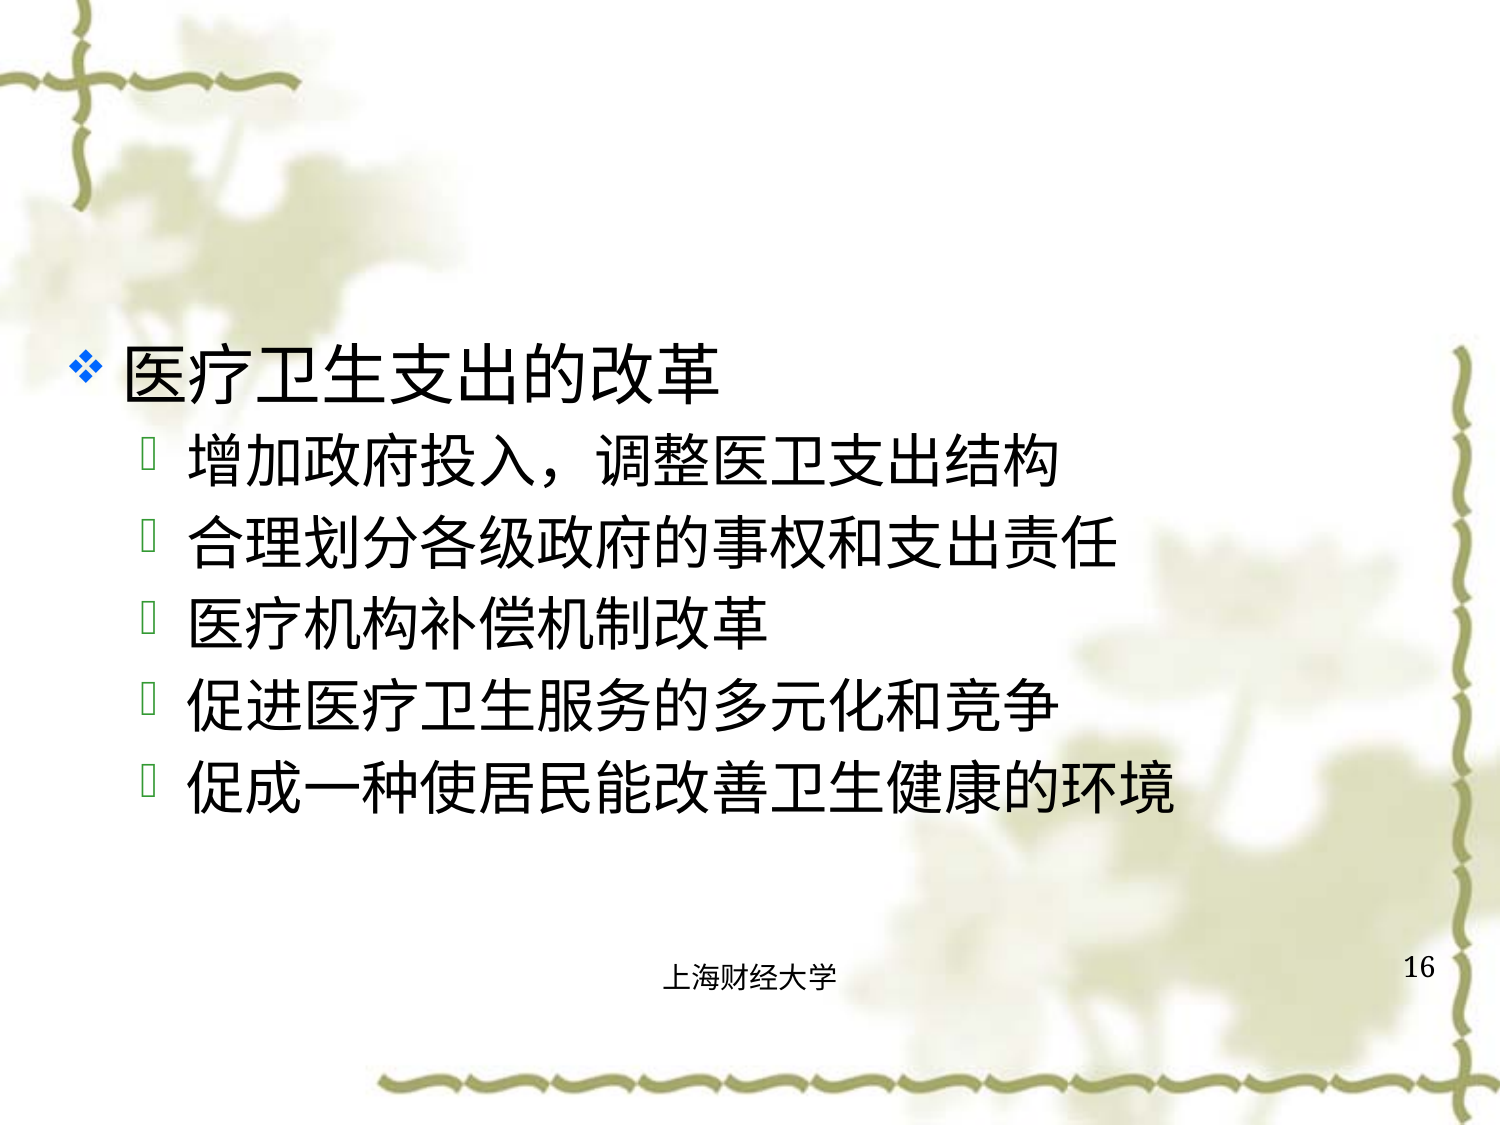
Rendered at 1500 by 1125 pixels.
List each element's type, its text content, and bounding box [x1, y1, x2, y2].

footer 上海财经大学 [512, 952, 988, 1066]
list 医疗卫生支出的改革 增加政府投入，调整医卫支出结构 合理划分各级政府的事权和支出责任 医疗机构补偿机制改革 促进医疗卫生服务的多元化和竞争 促成一种使居民能改善卫生健康的环境 [49, 324, 1452, 963]
picture [0, 0, 1500, 1125]
slide_number 16 [1074, 940, 1451, 1066]
